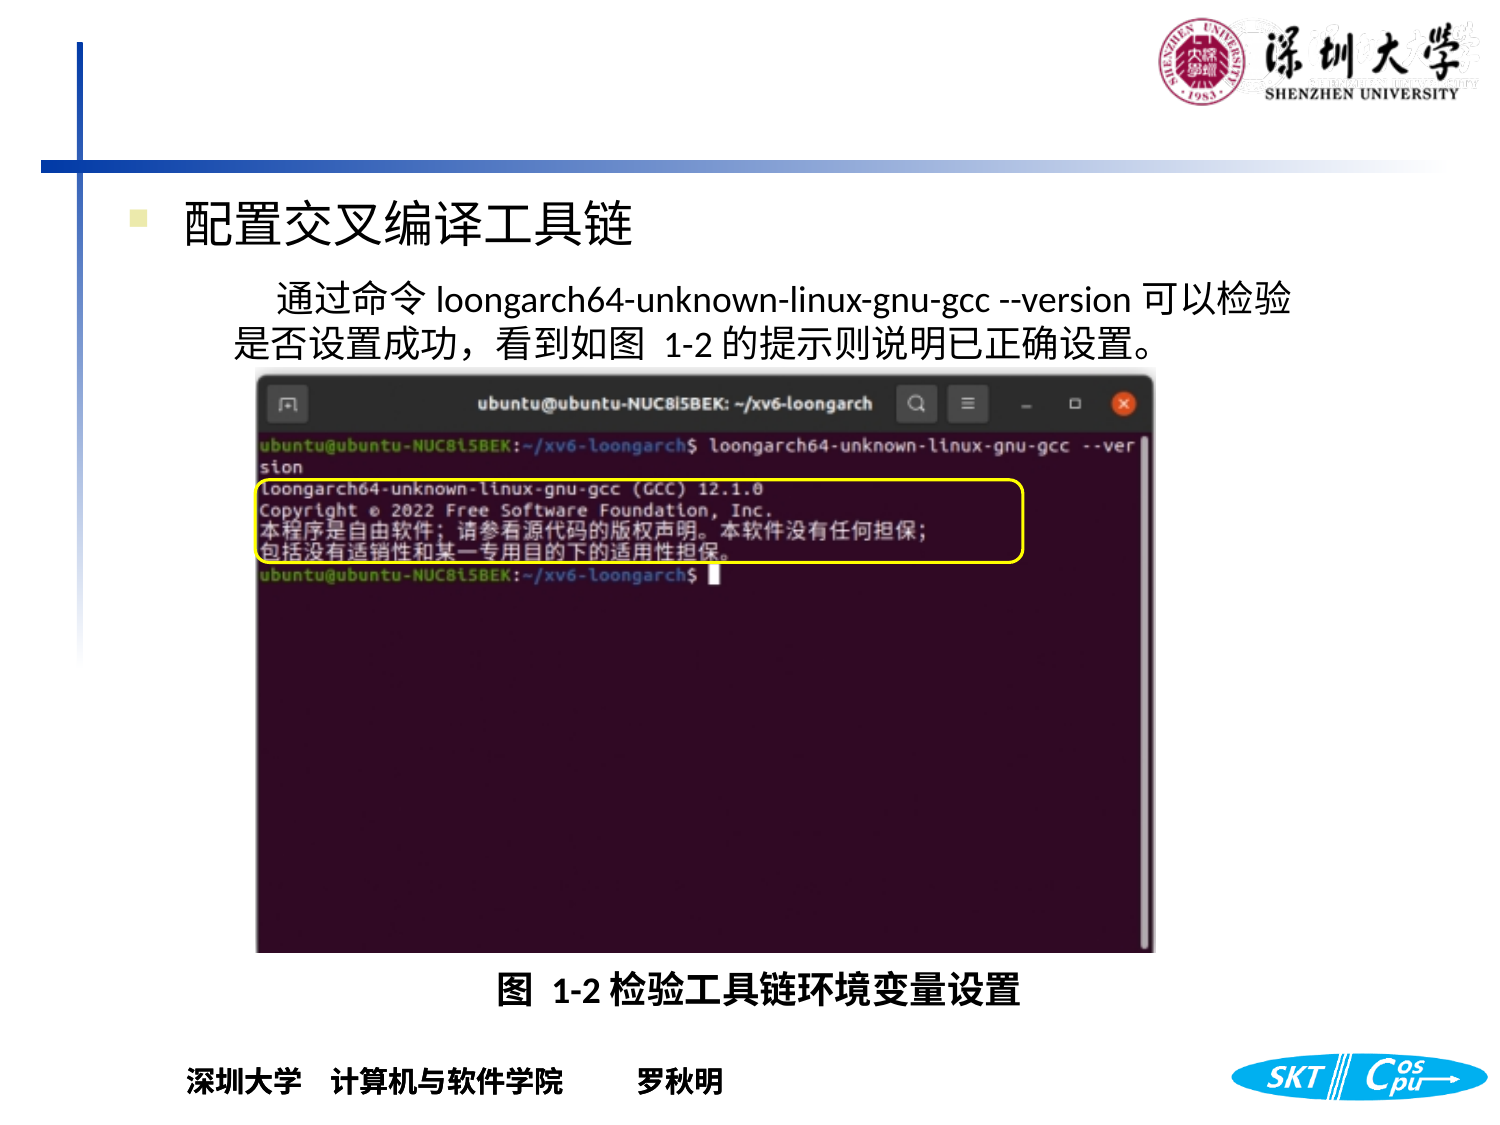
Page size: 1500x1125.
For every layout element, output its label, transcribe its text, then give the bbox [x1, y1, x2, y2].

text_box 通过命令loongarch64-unknown-linux-gnu-gcc --version可以检验是否设置成功，看到如图 1-2的提示则说明已正确设置。 [218, 267, 1327, 373]
picture [1227, 1051, 1489, 1102]
picture [254, 367, 1156, 953]
text_box 图 1-2检验工具链环境变量设置 [320, 960, 1155, 1018]
list 配置交叉编译工具链 [112, 184, 1470, 279]
picture [1130, 7, 1500, 117]
